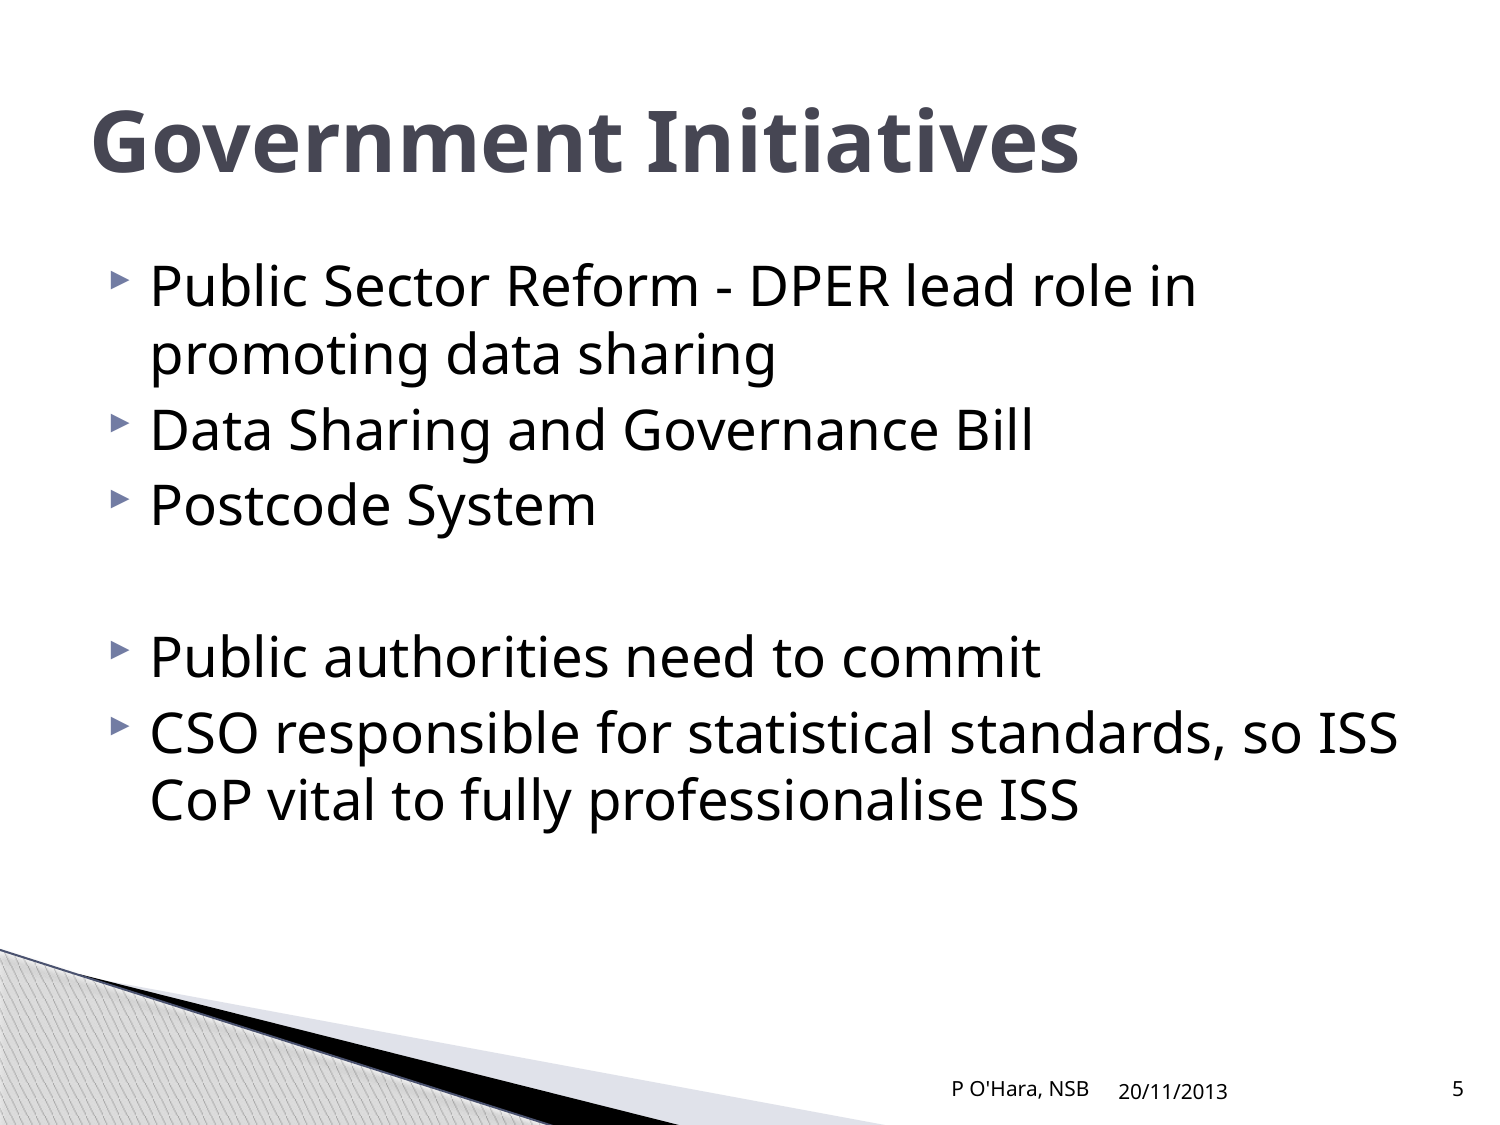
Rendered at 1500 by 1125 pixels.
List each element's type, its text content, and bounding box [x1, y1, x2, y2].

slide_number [1105, 1051, 1418, 1112]
list Public Sector Reform - DPER lead role in promoting data sharing Data Sharing and Governance Bill Postcode System Public authorities need to commit CSO responsible for statistical standards, so ISS CoP vital to fully professionalise ISS [75, 243, 1425, 986]
footer P O'Hara, NSB [718, 1051, 1105, 1112]
slide_number 5 [1418, 1051, 1479, 1112]
title Government Initiatives [75, 45, 1425, 233]
